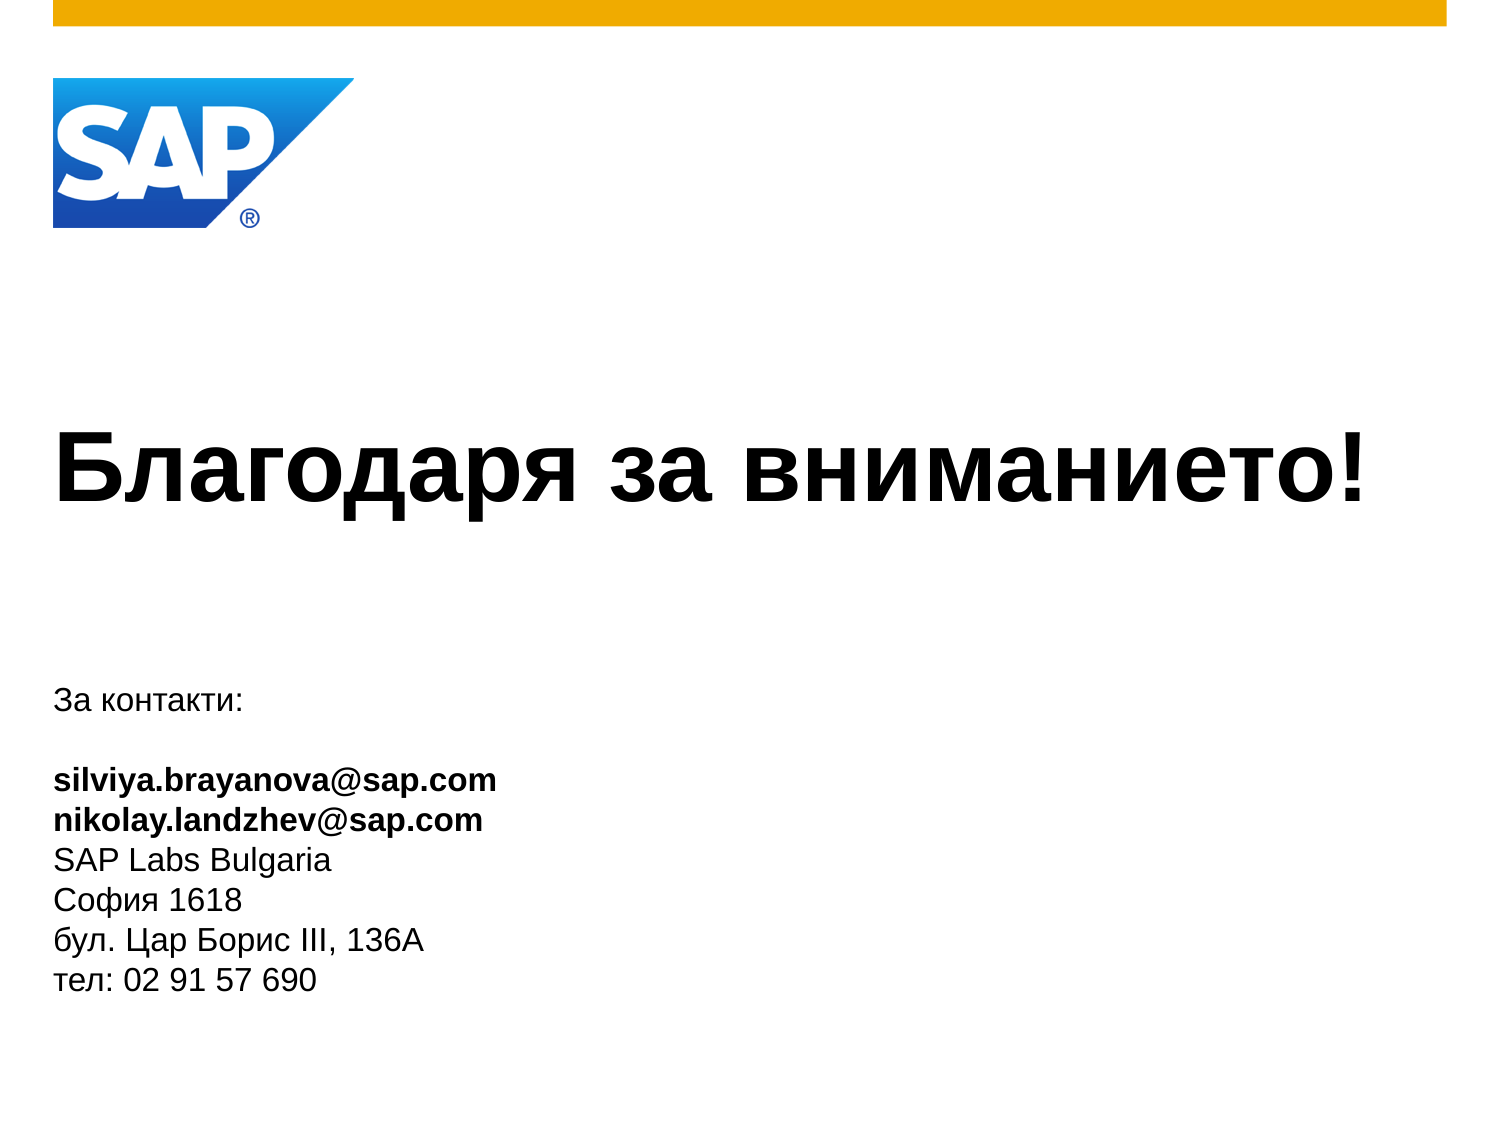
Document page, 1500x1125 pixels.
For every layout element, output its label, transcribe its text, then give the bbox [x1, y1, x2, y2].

list За контакти: silviya.brayanova@sap.com nikolay.landzhev@sap.com SAP Labs Bulgaria София 1618 бул. Цар Борис III, 136А тел: 02 91 57 690 [53, 755, 1447, 998]
title Благодаря за вниманието! [53, 400, 1447, 523]
picture [53, 78, 354, 228]
